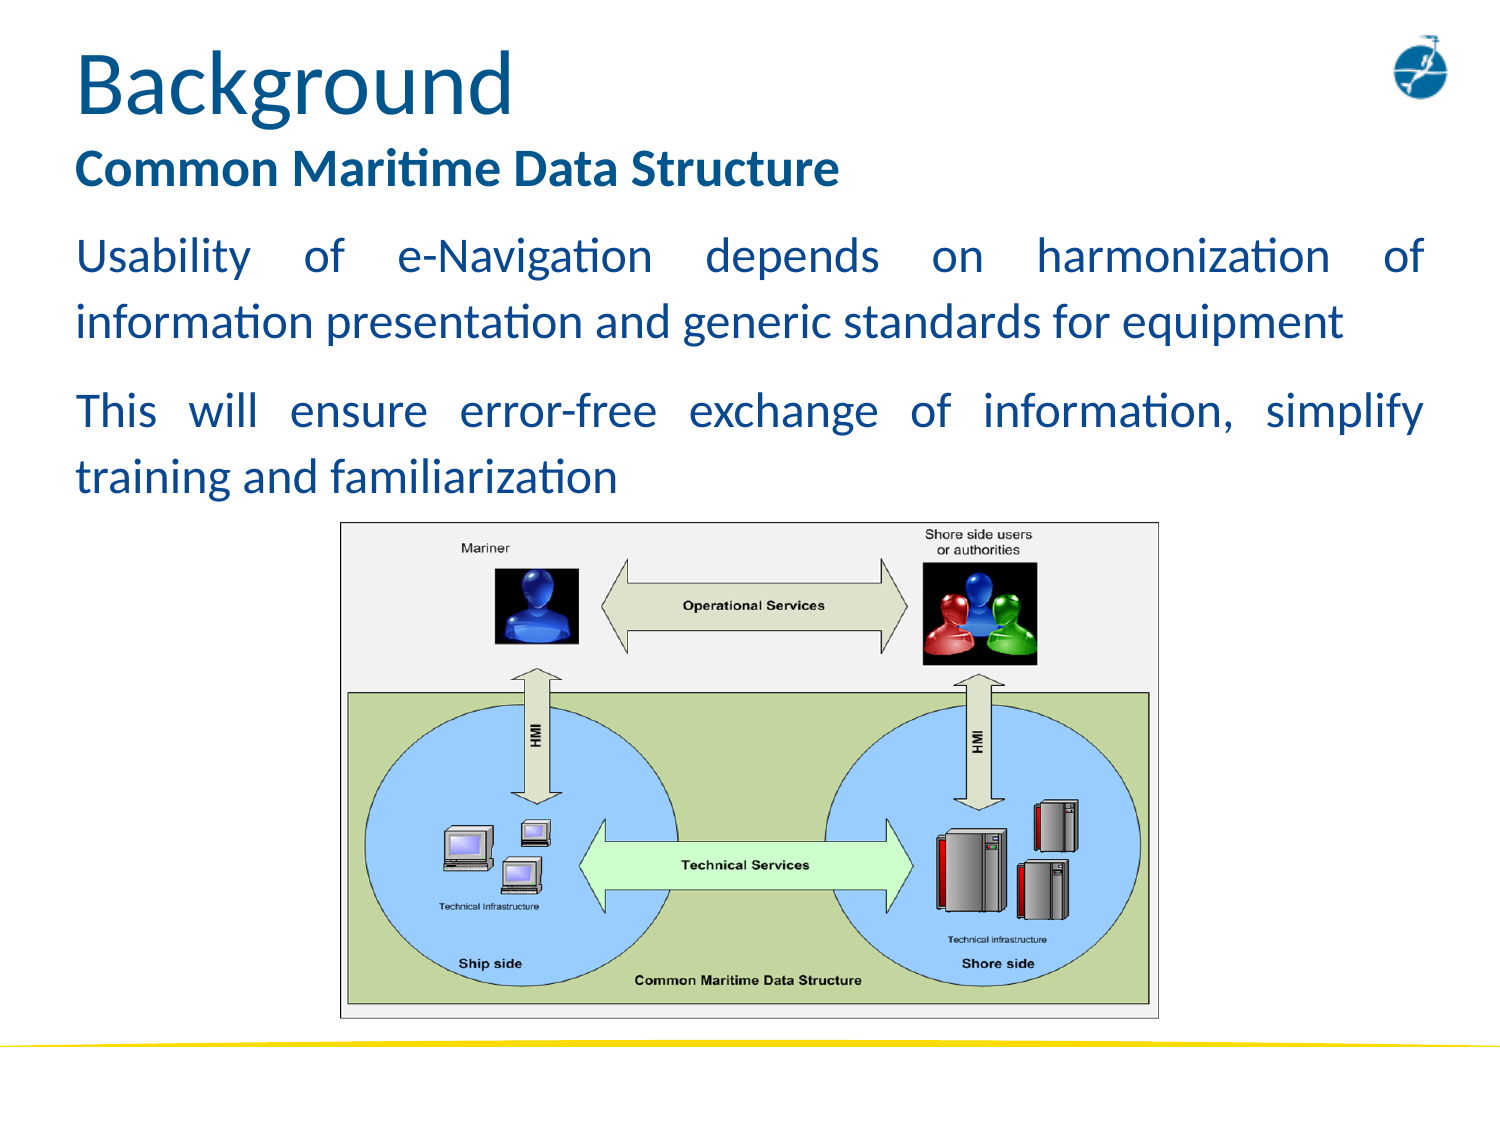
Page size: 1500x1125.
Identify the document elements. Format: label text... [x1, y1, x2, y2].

title Background Common Maritime Data Structure [75, 44, 1351, 198]
picture [340, 520, 1160, 1019]
list Usability of e-Navigation depends on harmonization of information presentation and generic standards for equipment This will ensure error-free exchange of information, simplify training and familiarization These goals will only be achieved through the introduction of a Common Maritime Information System and Data Structure [75, 216, 1425, 971]
